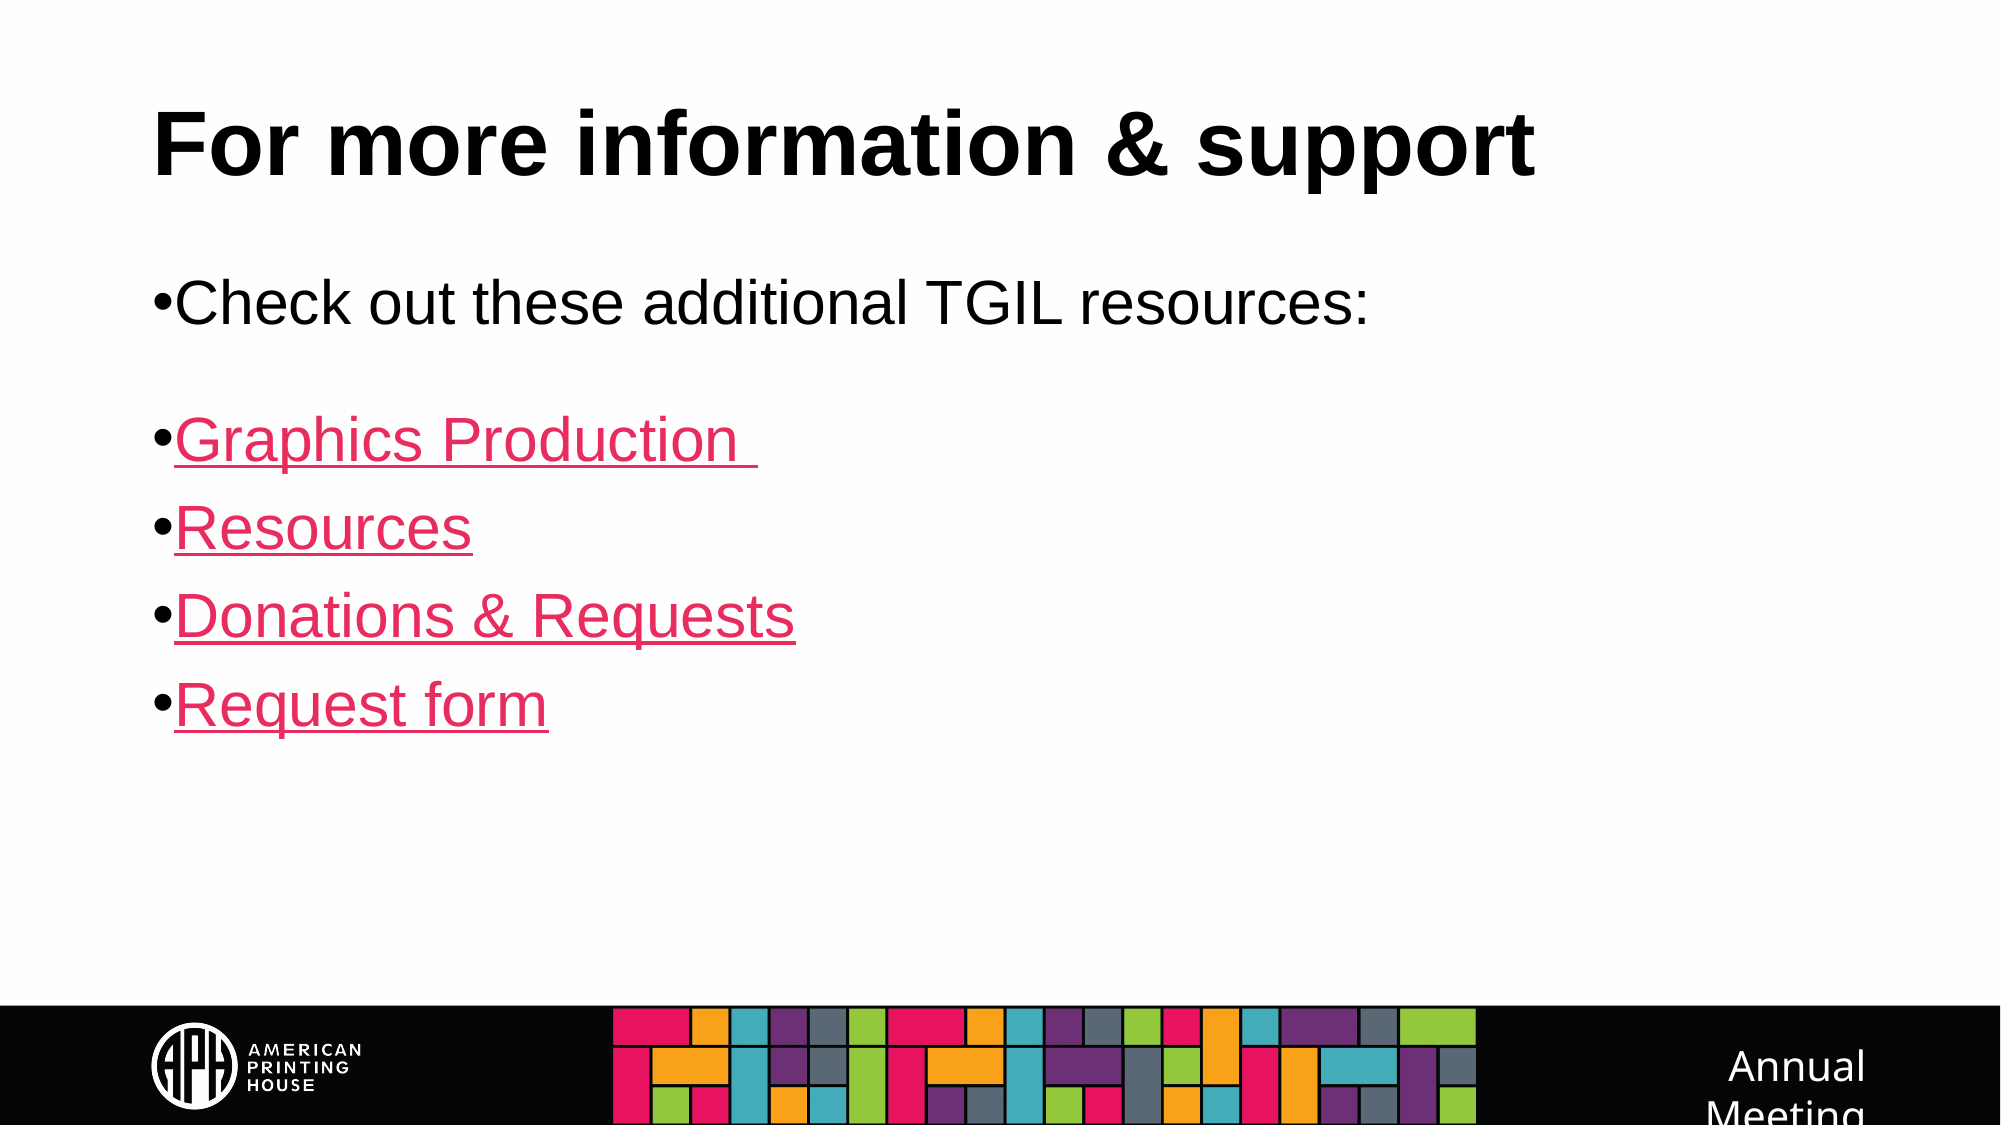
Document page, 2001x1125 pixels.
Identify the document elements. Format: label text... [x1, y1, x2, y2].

picture [1846, 1111, 1858, 1125]
picture [1771, 1111, 1783, 1118]
picture [1821, 1111, 1833, 1125]
picture [1748, 1111, 1760, 1118]
picture [1711, 1105, 1719, 1125]
list Check out these additional TGIL resources: Graphics Production Resources Donations & Requests Request form [137, 263, 1863, 909]
picture [0, 0, 2001, 1125]
picture [1727, 1107, 1734, 1125]
title For more information & support [137, 59, 1863, 232]
